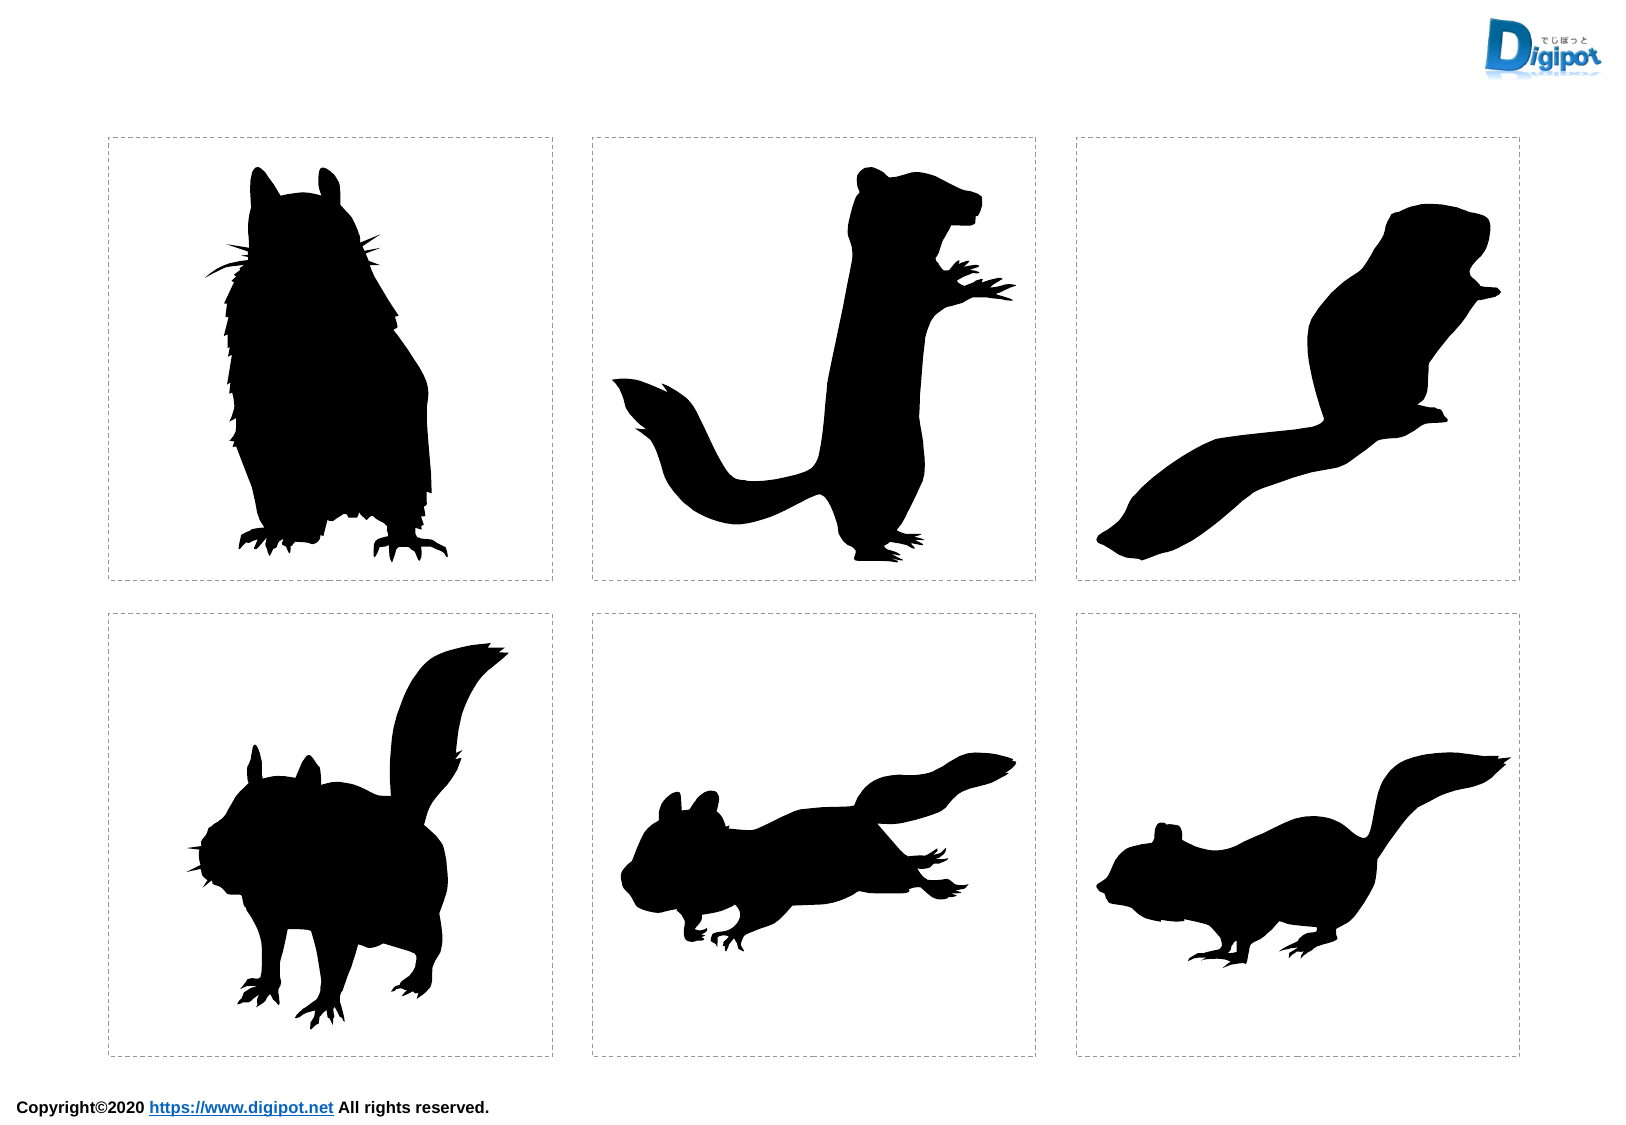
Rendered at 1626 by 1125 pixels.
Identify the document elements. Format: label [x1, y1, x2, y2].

text_box [1096, 752, 1512, 968]
text_box [186, 642, 509, 1030]
text_box [204, 167, 448, 563]
text_box [1096, 203, 1501, 561]
picture [1485, 18, 1602, 82]
text_box [620, 752, 1017, 952]
text_box [611, 167, 1017, 563]
